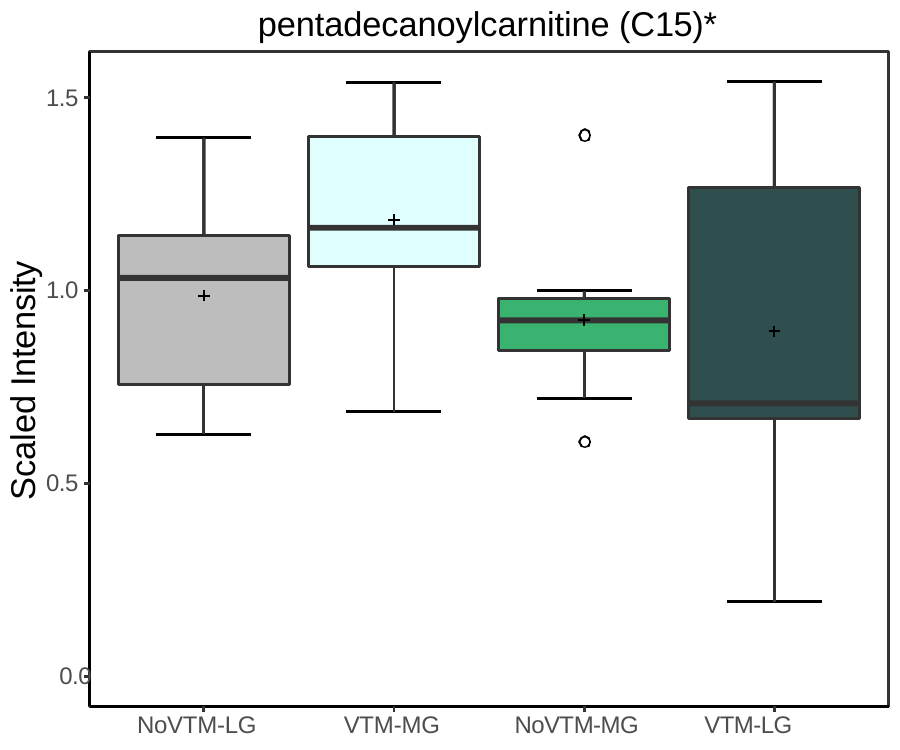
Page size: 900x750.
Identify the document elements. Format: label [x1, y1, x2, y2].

slide_number [134, 713, 275, 750]
text_box [1, 256, 82, 503]
footer [57, 661, 95, 750]
text_box [44, 80, 82, 111]
text_box [83, 50, 891, 738]
text_box [255, 0, 723, 44]
